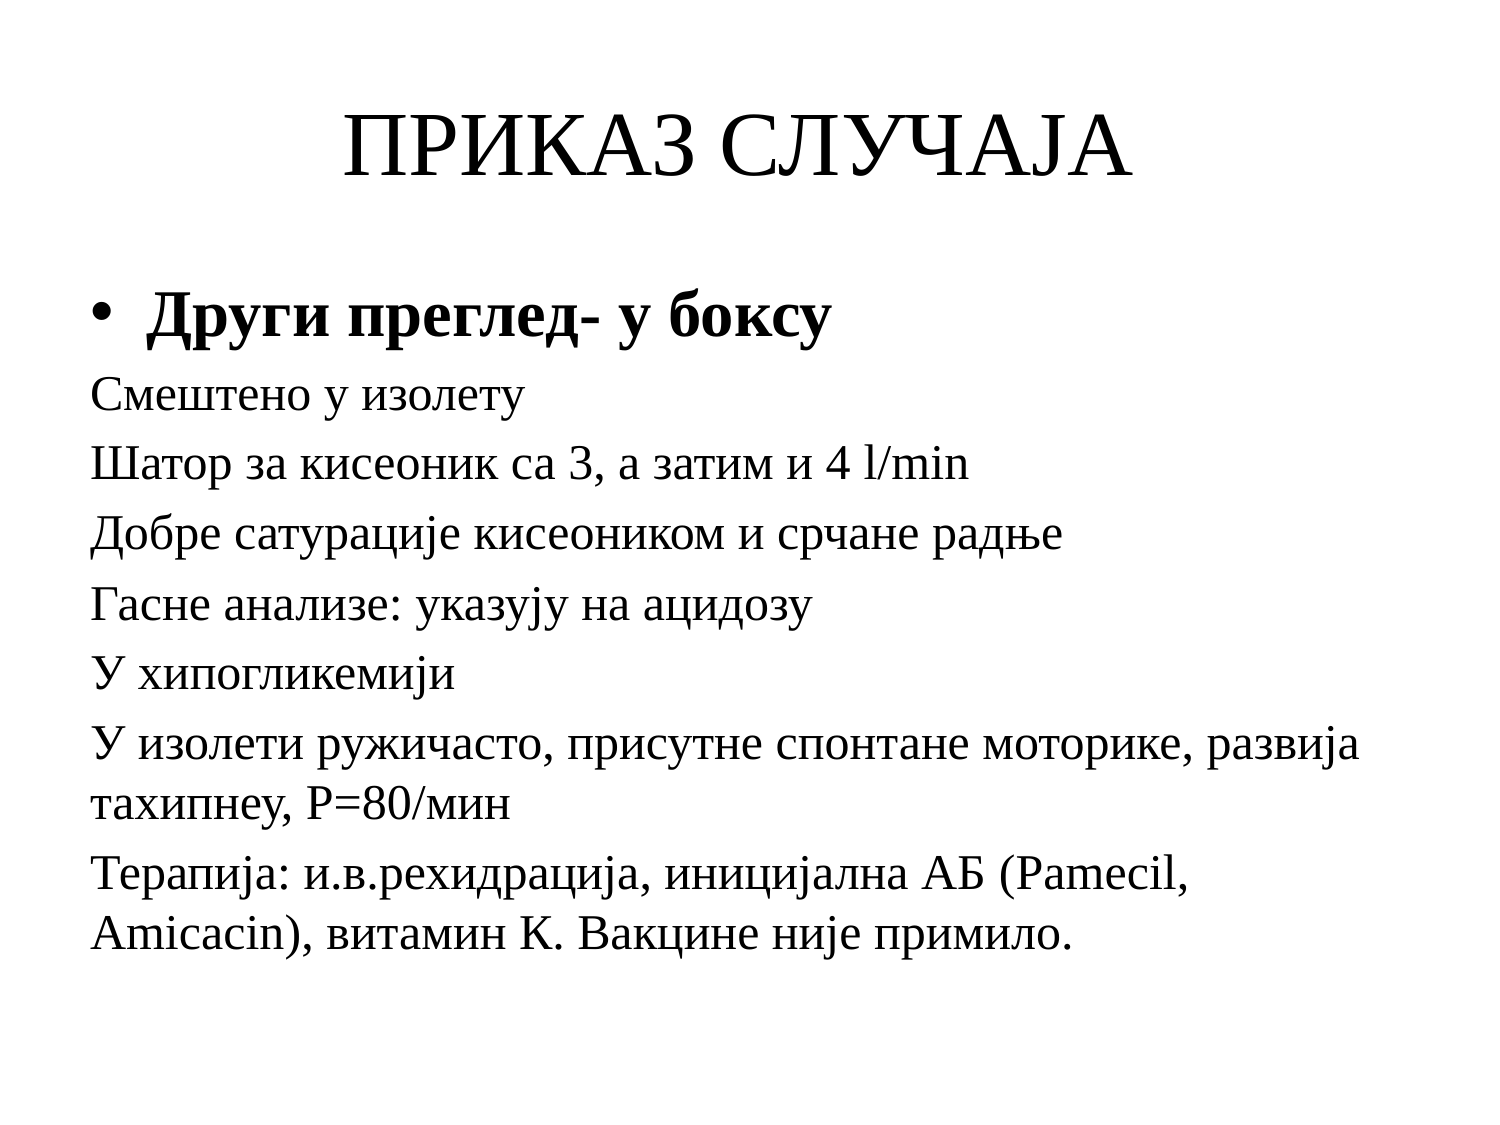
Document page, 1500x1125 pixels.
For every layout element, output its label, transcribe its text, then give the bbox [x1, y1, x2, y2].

title ПРИКАЗ СЛУЧАЈА [75, 45, 1425, 233]
list Други преглед- у боксу Смештено у изолету Шатор за кисеоник са 3, а затим и 4 l/min Добре сатурације кисеоником и срчане радње Гасне анализе: указују на ацидозу У хипогликемији У изолети ружичасто, присутне спонтане моторике, развија тахипнеу, Р=80/мин Терапија: и.в.рехидрација, иницијална АБ (Pamecil, Amicacin), витамин К. Вакцине није примило. [75, 262, 1425, 1005]
